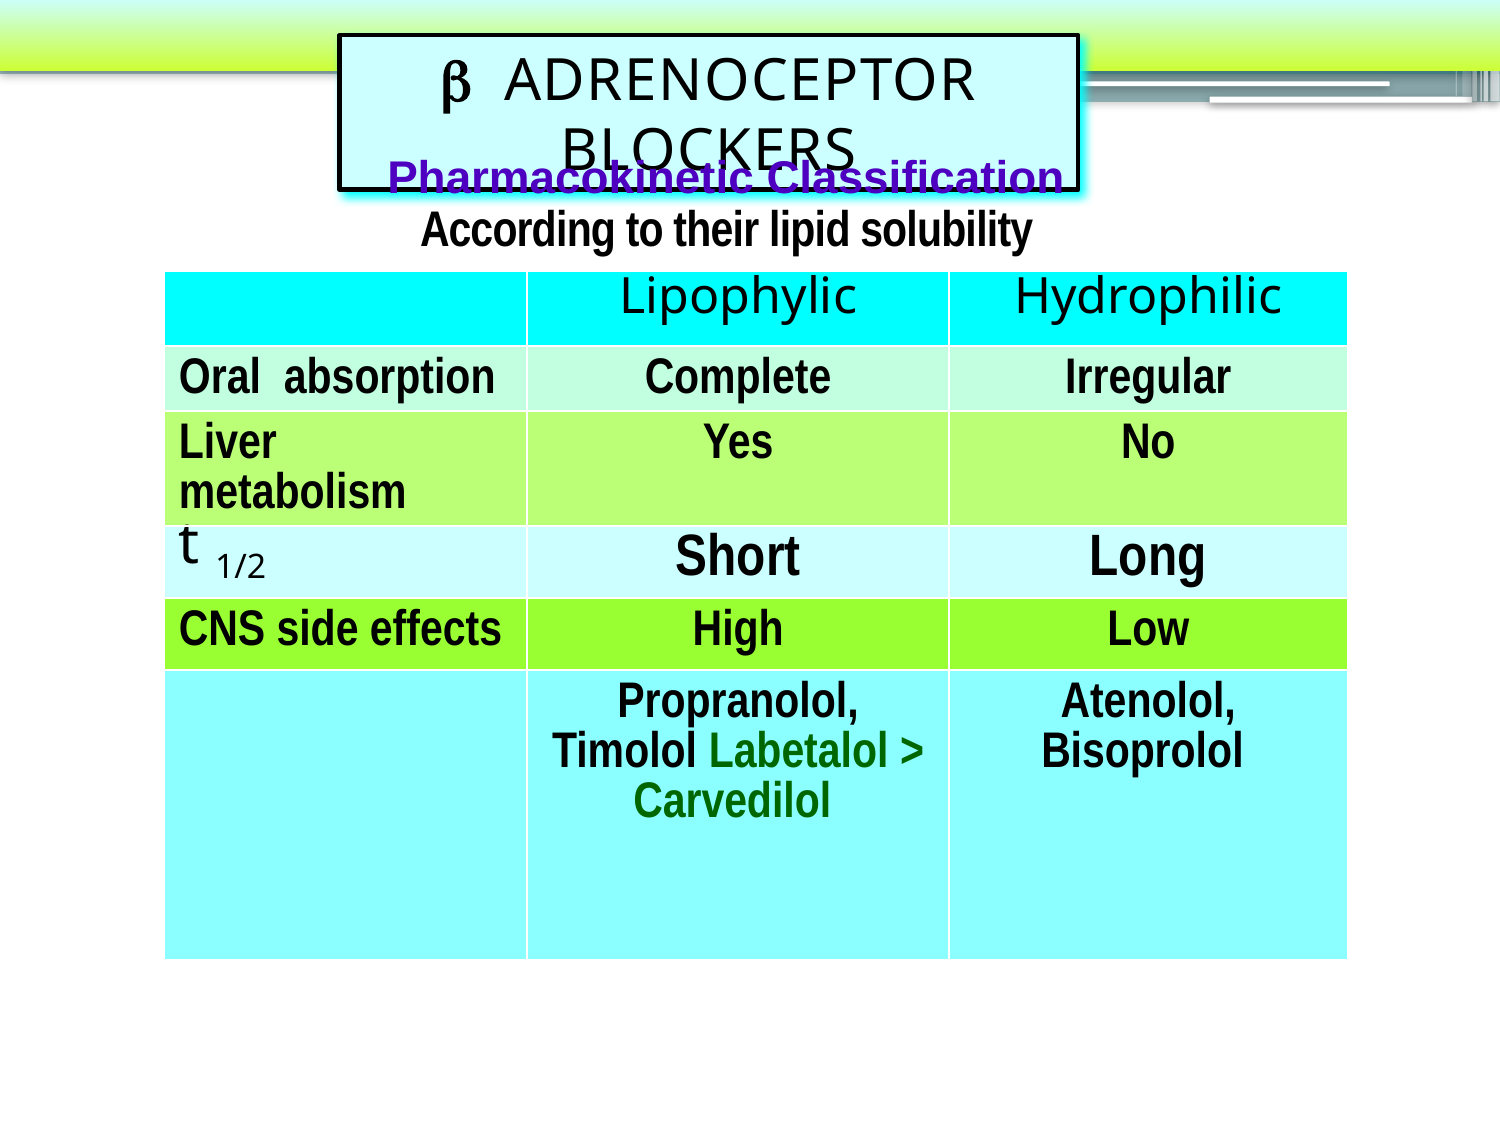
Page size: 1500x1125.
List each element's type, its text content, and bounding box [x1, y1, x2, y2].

table_cell High [528, 599, 948, 669]
table_cell Irregular [950, 347, 1347, 410]
table_cell Yes [528, 412, 948, 525]
text_box Pharmacokinetic Classification [0, 140, 1489, 211]
table_cell Short [528, 527, 948, 597]
table_cell CNS side effects [165, 599, 526, 669]
table_cell [165, 671, 526, 959]
table_cell Liver metabolism [165, 412, 526, 525]
table_cell Atenolol, Bisoprolol [950, 671, 1347, 959]
table_cell Long [950, 527, 1347, 597]
table_cell Propranolol, Timolol Labetalol > Carvedilol [528, 671, 948, 959]
text_box [0, 0, 1500, 72]
table_cell Low [950, 599, 1347, 669]
table_cell Complete [528, 347, 948, 410]
table_header Lipophylic [528, 272, 948, 345]
text_box According to their lipid solubility [0, 211, 1477, 264]
table_header [165, 272, 526, 345]
text_box b ADRENOCEPTOR BLOCKERS [339, 35, 1079, 140]
table_cell Oral absorption [165, 347, 526, 410]
table_cell No [950, 412, 1347, 525]
table_header Hydrophilic [950, 272, 1347, 345]
table_cell t 1/2 [165, 527, 526, 597]
